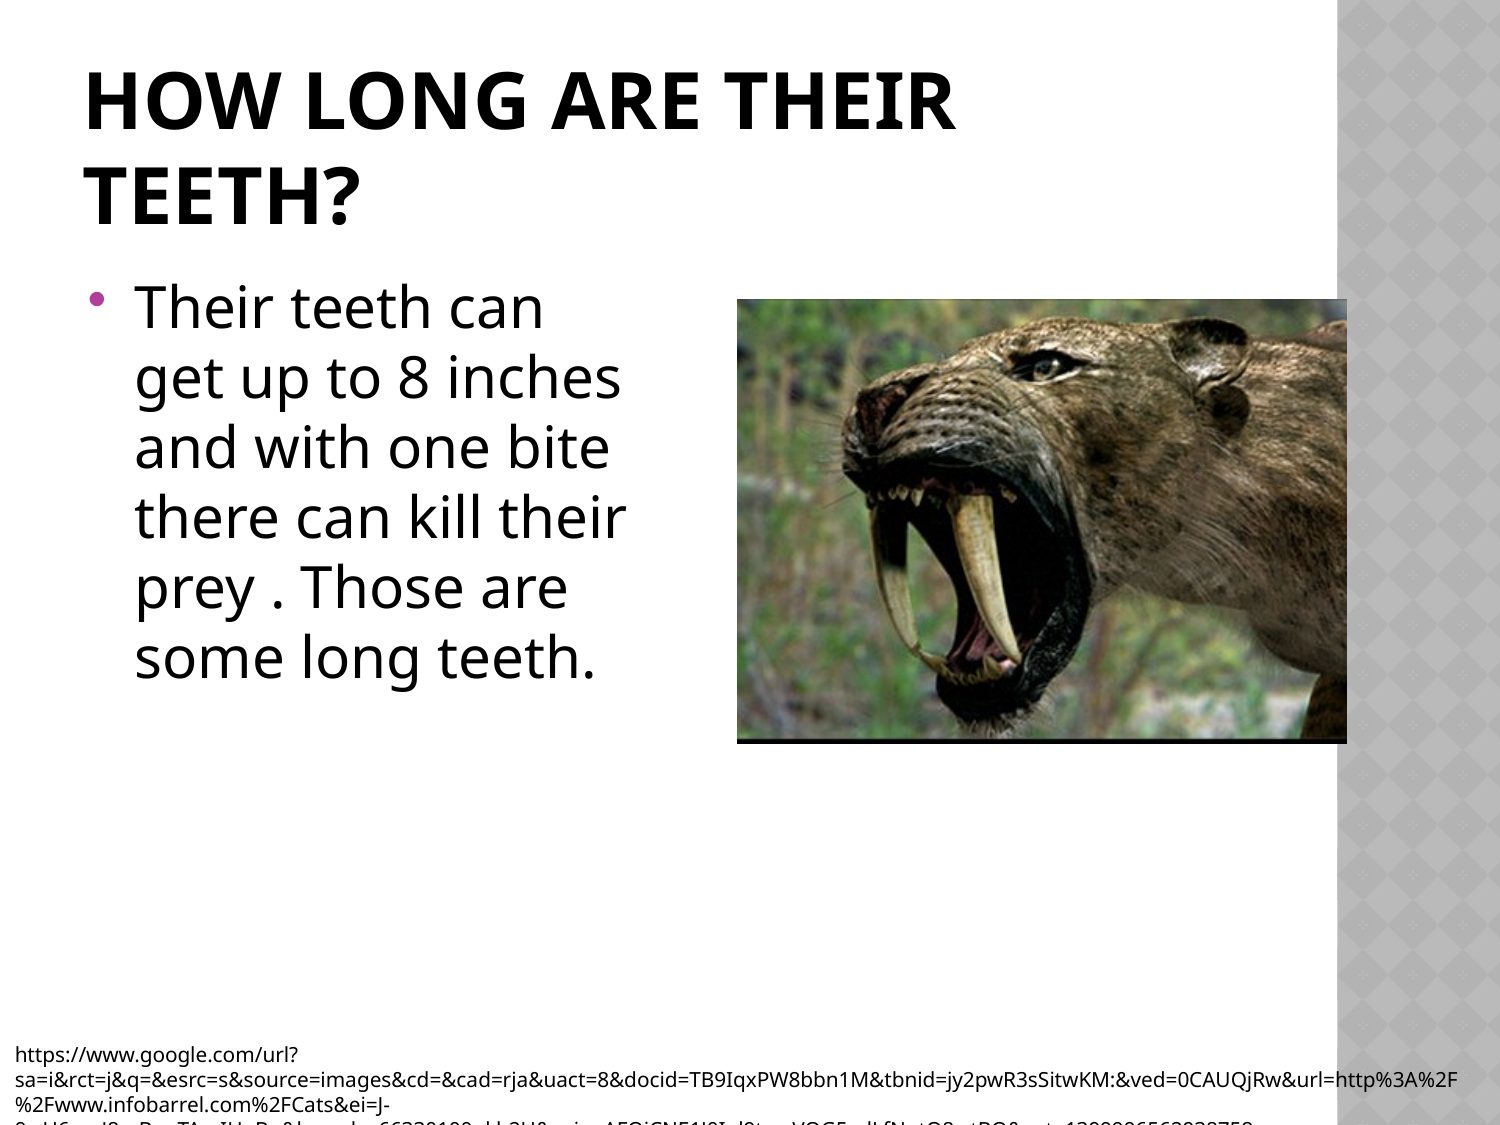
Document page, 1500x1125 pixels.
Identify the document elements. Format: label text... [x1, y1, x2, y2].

picture [737, 299, 1348, 745]
text_box https://www.google.com/url?sa=i&rct=j&q=&esrc=s&source=images&cd=&cad=rja&uact=8&docid=TB9IqxPW8bbn1M&tbnid=jy2pwR3sSitwKM:&ved=0CAUQjRw&url=http%3A%2F%2Fwww.infobarrel.com%2FCats&ei=J-9wU6moJ8mBogTAmIHoBg&bvm=bv.66330100,d.b2U&psig=AFQjCNE1J0Inl9tmsVOG5edLfNptQ8wtBQ&ust=1399996562938758 [0, 1034, 1500, 1125]
title How long are their teeth? [75, 52, 1263, 240]
list Their teeth can get up to 8 inches and with one bite there can kill their prey . Those are some long teeth. [75, 262, 653, 1005]
